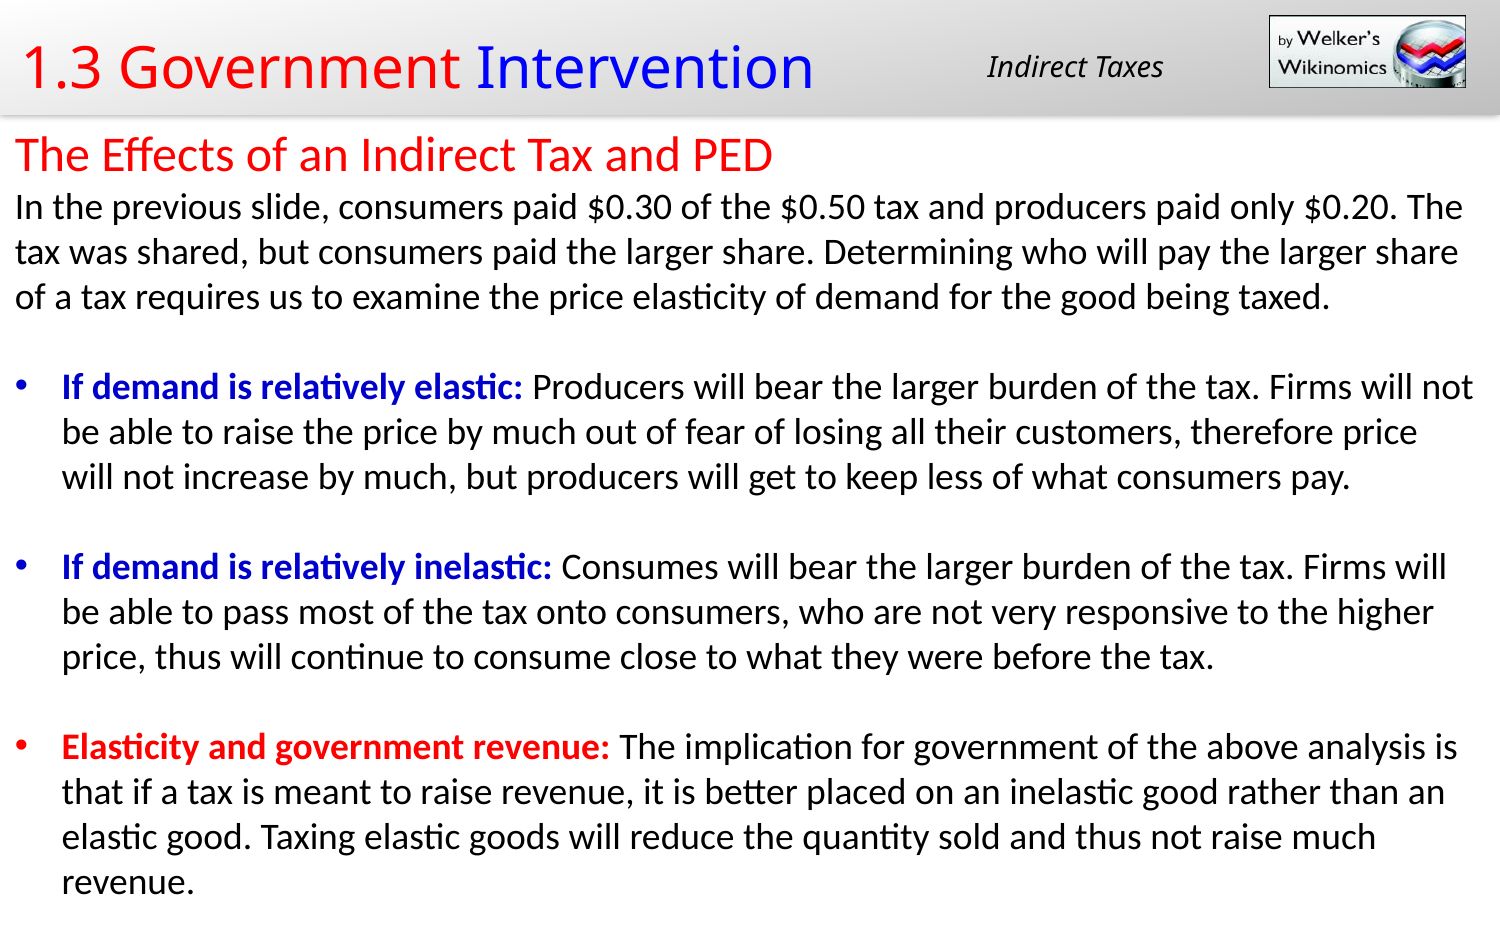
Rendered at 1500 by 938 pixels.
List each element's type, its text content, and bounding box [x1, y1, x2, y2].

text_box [0, 0, 1500, 115]
text_box The Effects of an Indirect Tax and PED In the previous slide, consumers paid $0.30 of the $0.50 tax and producers paid only $0.20. The tax was shared, but consumers paid the larger share. Determining who will pay the larger share of a tax requires us to examine the price elasticity of demand for the good being taxed. If demand is relatively elastic: Producers will bear the larger burden of the tax. Firms will not be able to raise the price by much out of fear of losing all their customers, therefore price will not increase by much, but producers will get to keep less of what consumers pay. If demand is relatively inelastic: Consumes will bear the larger burden of the tax. Firms will be able to pass most of the tax onto consumers, who are not very responsive to the higher price, thus will continue to consume close to what they were before the tax. Elasticity and government revenue: The implication for government of the above analysis is that if a tax is meant to raise revenue, it is better placed on an inelastic good rather than an elastic good. Taxing elastic goods will reduce the quantity sold and thus not raise much revenue. [0, 123, 1495, 910]
